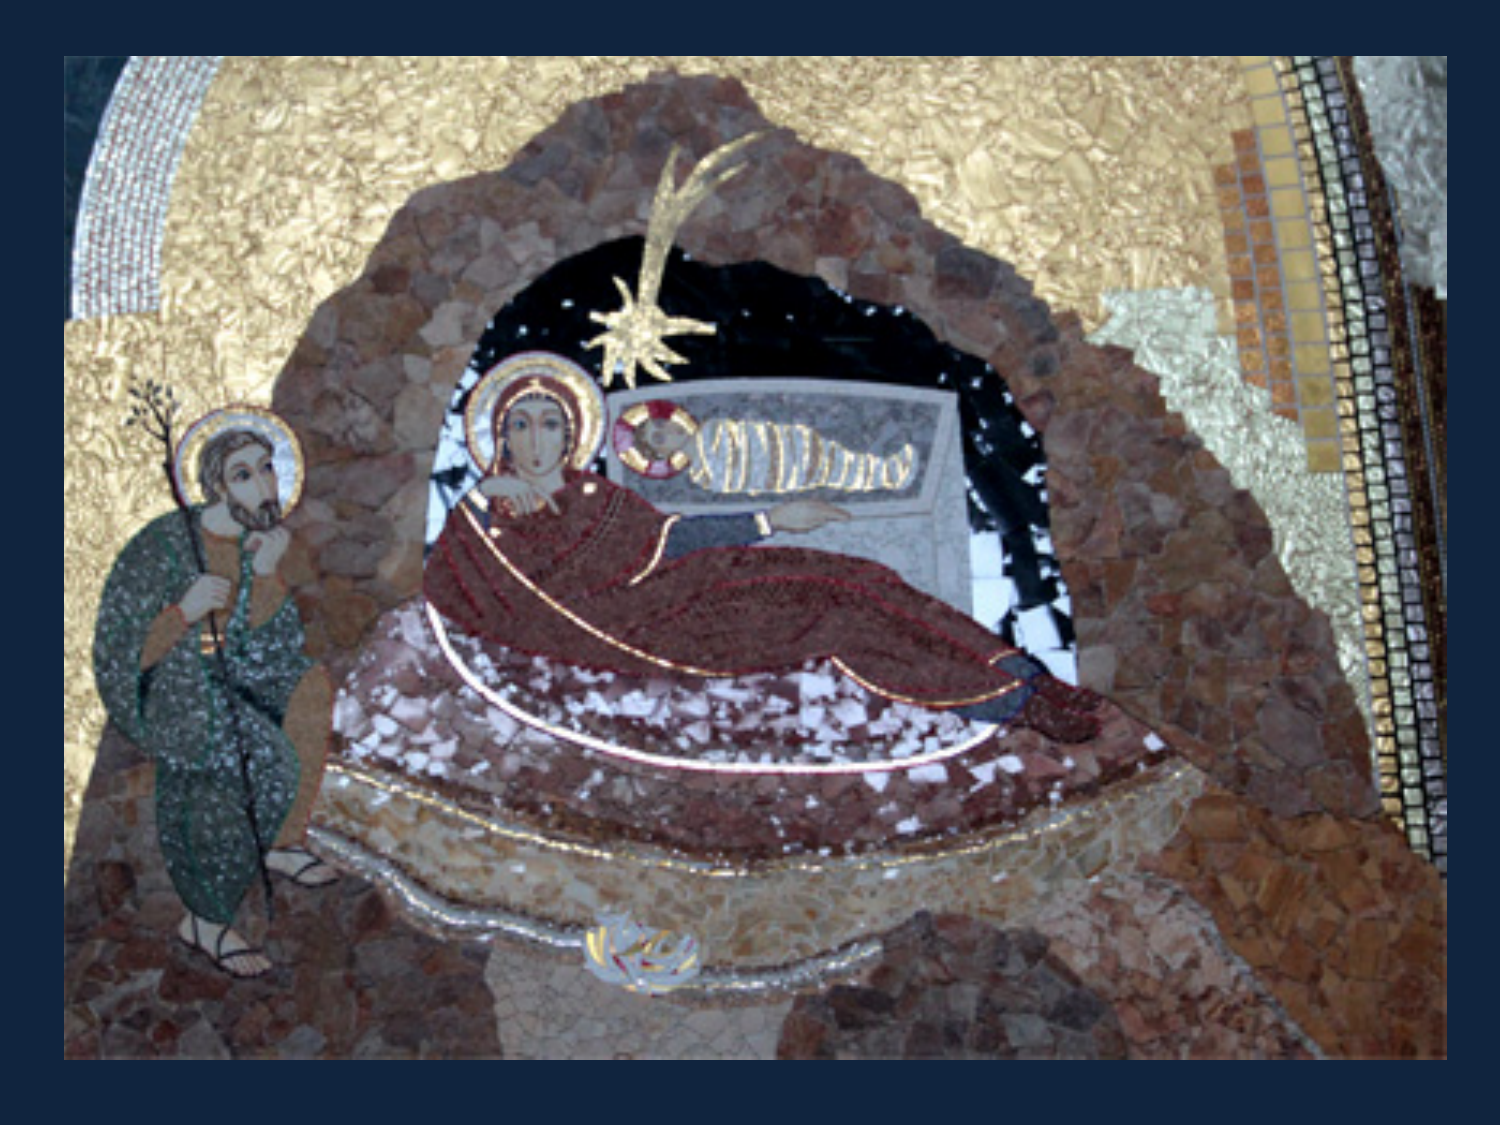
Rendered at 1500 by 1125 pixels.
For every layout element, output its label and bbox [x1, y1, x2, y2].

picture [64, 56, 1448, 1060]
